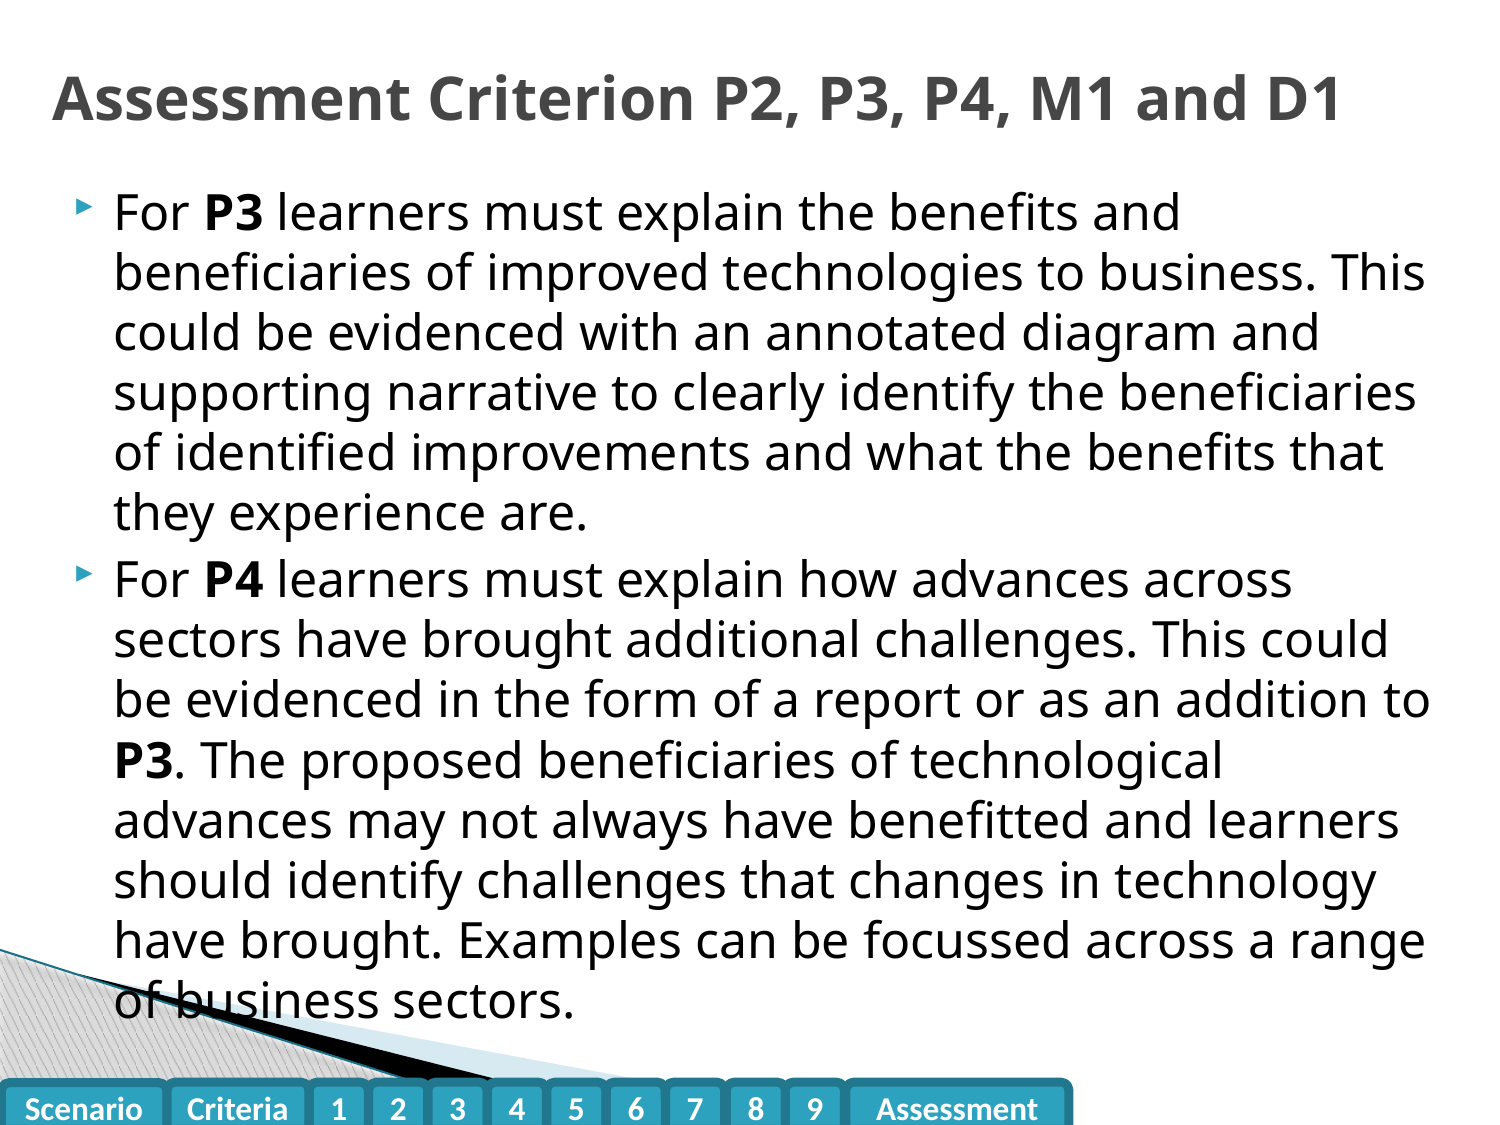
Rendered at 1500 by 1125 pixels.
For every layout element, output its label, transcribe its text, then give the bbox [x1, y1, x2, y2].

list For P3 learners must explain the benefits and beneficiaries of improved technologies to business. This could be evidenced with an annotated diagram and supporting narrative to clearly identify the beneficiaries of identified improvements and what the benefits that they experience are. For P4 learners must explain how advances across sectors have brought additional challenges. This could be evidenced in the form of a report or as an addition to P3. The proposed beneficiaries of technological advances may not always have benefitted and learners should identify challenges that changes in technology have brought. Examples can be focussed across a range of business sectors. [41, 173, 1471, 1047]
title Assessment Criterion P2, P3, P4, M1 and D1 [37, 19, 1471, 173]
